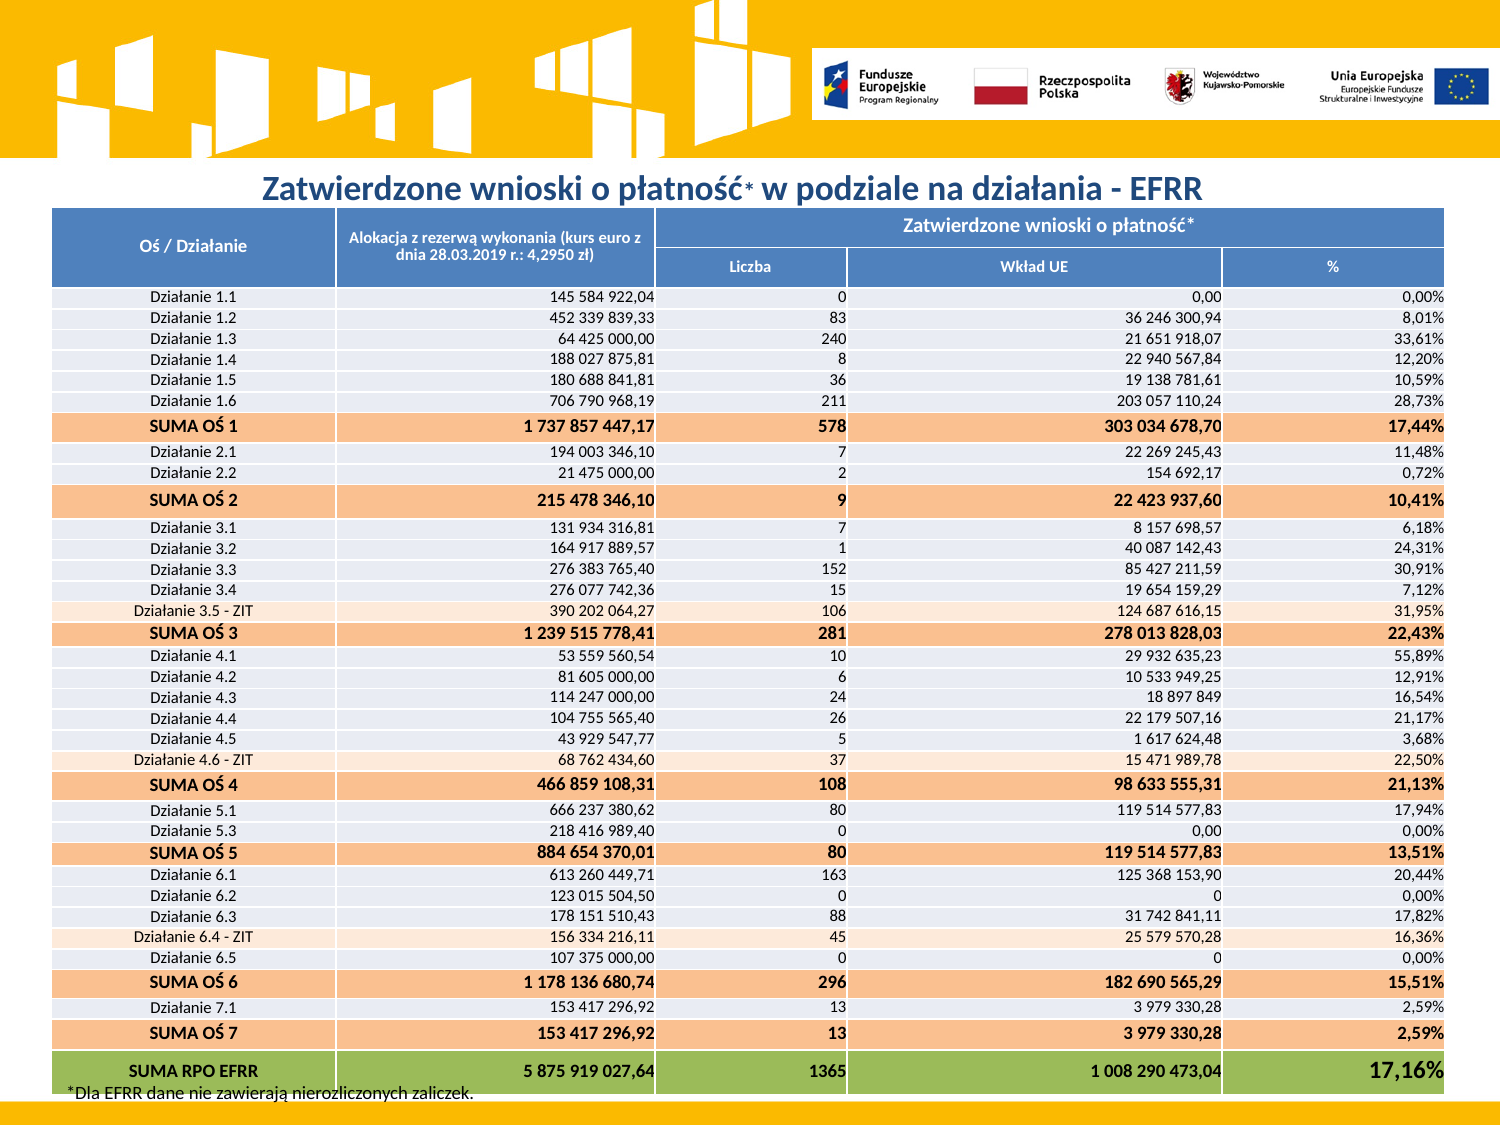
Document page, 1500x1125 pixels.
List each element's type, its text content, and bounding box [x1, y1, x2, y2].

table_cell SUMA OŚ 7 [52, 1020, 335, 1049]
table_cell 163 [656, 867, 846, 886]
table_cell 107 375 000,00 [337, 950, 654, 969]
table_cell 13,51% [1223, 843, 1444, 865]
table_cell 0 [848, 887, 1221, 906]
table_cell 15 471 989,78 [848, 752, 1221, 770]
table_cell 0,00 [848, 289, 1221, 308]
table_cell 68 762 434,60 [337, 752, 654, 770]
table_cell 83 [656, 310, 846, 329]
table_cell 203 057 110,24 [848, 393, 1221, 412]
table_cell 153 417 296,92 [337, 1020, 654, 1049]
table_header Zatwierdzone wnioski o płatność* [656, 208, 1444, 247]
table_cell 0 [656, 823, 846, 842]
table_cell 53 559 560,54 [337, 648, 654, 667]
table_cell 10,59% [1223, 372, 1444, 391]
table_cell Działanie 3.5 - ZIT [52, 602, 335, 621]
table_cell Działanie 6.1 [52, 867, 335, 886]
table_cell 3,68% [1223, 731, 1444, 750]
table_cell 0 [656, 950, 846, 969]
table_cell 22 423 937,60 [848, 485, 1221, 518]
table_cell 1 008 290 473,04 [848, 1051, 1221, 1094]
table_cell Działanie 1.4 [52, 351, 335, 370]
table_cell 578 [656, 413, 846, 442]
table_cell 7,12% [1223, 582, 1444, 601]
table_cell SUMA OŚ 4 [52, 772, 335, 800]
table_cell 7 [656, 444, 846, 463]
table_cell Działanie 6.2 [52, 887, 335, 906]
table_cell 131 934 316,81 [337, 520, 654, 539]
table_cell 154 692,17 [848, 465, 1221, 484]
table_cell 218 416 989,40 [337, 823, 654, 842]
table_cell 45 [656, 929, 846, 948]
table_cell 164 917 889,57 [337, 540, 654, 559]
table_cell Działanie 1.3 [52, 330, 335, 349]
table_cell 24,31% [1223, 540, 1444, 559]
table_cell 80 [656, 843, 846, 865]
table_cell 0 [656, 887, 846, 906]
table_cell 17,44% [1223, 413, 1444, 442]
table_cell Działanie 4.2 [52, 669, 335, 688]
table_cell 85 427 211,59 [848, 561, 1221, 580]
table_cell Działanie 5.1 [52, 802, 335, 821]
table_cell Działanie 3.1 [52, 520, 335, 539]
table_cell 6 [656, 669, 846, 688]
table_cell Działanie 1.2 [52, 310, 335, 329]
table_cell Działanie 6.5 [52, 950, 335, 969]
table_cell Działanie 4.5 [52, 731, 335, 750]
text_box Zatwierdzone wnioski o płatność* w podziale na działania - EFRR [21, 157, 1445, 215]
table_cell Działanie 1.5 [52, 372, 335, 391]
table_cell 17,82% [1223, 908, 1444, 927]
table_cell SUMA OŚ 1 [52, 413, 335, 442]
table_cell 1 617 624,48 [848, 731, 1221, 750]
table_cell Działanie 2.2 [52, 465, 335, 484]
table_cell SUMA OŚ 2 [52, 485, 335, 518]
table_cell 5 [656, 731, 846, 750]
table_cell 0 [656, 289, 846, 308]
table_cell 194 003 346,10 [337, 444, 654, 463]
table_cell 24 [656, 689, 846, 708]
table_cell Działanie 1.6 [52, 393, 335, 412]
table_header Alokacja z rezerwą wykonania (kurs euro z dnia 28.03.2019 r.: 4,2950 zł) [337, 208, 654, 287]
table_cell 16,54% [1223, 689, 1444, 708]
table_cell 40 087 142,43 [848, 540, 1221, 559]
table_cell 16,36% [1223, 929, 1444, 948]
table_cell 296 [656, 970, 846, 998]
table_cell 9 [656, 485, 846, 518]
table_cell 88 [656, 908, 846, 927]
table_cell 12,91% [1223, 669, 1444, 688]
table_cell 36 [656, 372, 846, 391]
table_cell 98 633 555,31 [848, 772, 1221, 800]
table_cell 31 742 841,11 [848, 908, 1221, 927]
table_cell SUMA RPO EFRR [52, 1051, 335, 1073]
table_cell 55,89% [1223, 648, 1444, 667]
table_cell 182 690 565,29 [848, 970, 1221, 998]
table_cell 124 687 616,15 [848, 602, 1221, 621]
table_cell 706 790 968,19 [337, 393, 654, 412]
table_cell 278 013 828,03 [848, 623, 1221, 646]
table_cell SUMA OŚ 3 [52, 623, 335, 646]
table_cell 17,16% [1223, 1051, 1444, 1094]
table_cell 390 202 064,27 [337, 602, 654, 621]
table_cell 0,00% [1223, 823, 1444, 842]
table_cell 10,41% [1223, 485, 1444, 518]
picture [0, 0, 1500, 1125]
table_cell % [1223, 248, 1444, 287]
table_cell 30,91% [1223, 561, 1444, 580]
table_cell 22 269 245,43 [848, 444, 1221, 463]
table_cell 466 859 108,31 [337, 772, 654, 800]
table_cell 13 [656, 999, 846, 1018]
table_cell 33,61% [1223, 330, 1444, 349]
table_cell 1 178 136 680,74 [337, 970, 654, 998]
table_cell Działanie 4.1 [52, 648, 335, 667]
table_cell 0 [848, 950, 1221, 969]
table_cell 43 929 547,77 [337, 731, 654, 750]
table_cell 1 [656, 540, 846, 559]
table_cell 2 [656, 465, 846, 484]
table_cell 188 027 875,81 [337, 351, 654, 370]
table_cell 17,94% [1223, 802, 1444, 821]
table_cell 20,44% [1223, 867, 1444, 886]
table_cell 153 417 296,92 [337, 999, 654, 1018]
table_cell Wkład UE [848, 248, 1221, 287]
table_cell 0,00% [1223, 950, 1444, 969]
table_cell 12,20% [1223, 351, 1444, 370]
table_cell 26 [656, 710, 846, 729]
table_cell 37 [656, 752, 846, 770]
table_cell 8,01% [1223, 310, 1444, 329]
table_cell 0,72% [1223, 465, 1444, 484]
table_cell Liczba [656, 248, 846, 287]
table_cell 8 157 698,57 [848, 520, 1221, 539]
table_cell 119 514 577,83 [848, 802, 1221, 821]
table_cell 22 179 507,16 [848, 710, 1221, 729]
table_cell Działanie 4.3 [52, 689, 335, 708]
table_cell Działanie 4.6 - ZIT [52, 752, 335, 770]
table_cell 3 979 330,28 [848, 1020, 1221, 1049]
table_cell 281 [656, 623, 846, 646]
table_cell 152 [656, 561, 846, 580]
table_cell 2,59% [1223, 1020, 1444, 1049]
table_cell 240 [656, 330, 846, 349]
table_cell 21 475 000,00 [337, 465, 654, 484]
table_cell Działanie 7.1 [52, 999, 335, 1018]
table_cell 21,17% [1223, 710, 1444, 729]
table_cell 21 651 918,07 [848, 330, 1221, 349]
table_cell 215 478 346,10 [337, 485, 654, 518]
table_cell 8 [656, 351, 846, 370]
table_cell 3 979 330,28 [848, 999, 1221, 1018]
table_cell 80 [656, 802, 846, 821]
table_cell 36 246 300,94 [848, 310, 1221, 329]
table_cell 125 368 153,90 [848, 867, 1221, 886]
table_cell 13 [656, 1020, 846, 1049]
table_header Oś / Działanie [52, 208, 335, 287]
table_cell 276 383 765,40 [337, 561, 654, 580]
table_cell 0,00% [1223, 289, 1444, 308]
table_cell 666 237 380,62 [337, 802, 654, 821]
table_cell 180 688 841,81 [337, 372, 654, 391]
table_cell Działanie 1.1 [52, 289, 335, 308]
table_cell 1 239 515 778,41 [337, 623, 654, 646]
table_cell 276 077 742,36 [337, 582, 654, 601]
table_cell 452 339 839,33 [337, 310, 654, 329]
table_cell Działanie 6.3 [52, 908, 335, 927]
table_cell 114 247 000,00 [337, 689, 654, 708]
table_cell 64 425 000,00 [337, 330, 654, 349]
table_cell 106 [656, 602, 846, 621]
table_cell 1 737 857 447,17 [337, 413, 654, 442]
table_cell 156 334 216,11 [337, 929, 654, 948]
table_cell 0,00 [848, 823, 1221, 842]
table_cell 104 755 565,40 [337, 710, 654, 729]
table_cell 7 [656, 520, 846, 539]
table_cell 10 533 949,25 [848, 669, 1221, 688]
table_cell 28,73% [1223, 393, 1444, 412]
table_cell 15,51% [1223, 970, 1444, 998]
table_cell 6,18% [1223, 520, 1444, 539]
table_cell SUMA OŚ 5 [52, 843, 335, 865]
table_cell 303 034 678,70 [848, 413, 1221, 442]
table_cell 2,59% [1223, 999, 1444, 1018]
table_cell Działanie 3.2 [52, 540, 335, 559]
table_cell Działanie 3.4 [52, 582, 335, 601]
table_cell 1365 [656, 1051, 846, 1073]
table_cell 884 654 370,01 [337, 843, 654, 865]
table_cell 31,95% [1223, 602, 1444, 621]
table_cell Działanie 5.3 [52, 823, 335, 842]
table_cell 11,48% [1223, 444, 1444, 463]
table_cell 145 584 922,04 [337, 289, 654, 308]
table_cell 108 [656, 772, 846, 800]
table_cell 81 605 000,00 [337, 669, 654, 688]
table_cell 613 260 449,71 [337, 867, 654, 886]
table_cell Działanie 6.4 - ZIT [52, 929, 335, 948]
table_cell 10 [656, 648, 846, 667]
table_cell 119 514 577,83 [848, 843, 1221, 865]
table_cell 123 015 504,50 [337, 887, 654, 906]
table_cell Działanie 2.1 [52, 444, 335, 463]
table_cell SUMA OŚ 6 [52, 970, 335, 998]
table_cell 22,43% [1223, 623, 1444, 646]
table_cell 19 654 159,29 [848, 582, 1221, 601]
table_cell 22 940 567,84 [848, 351, 1221, 370]
table_cell Działanie 3.3 [52, 561, 335, 580]
table_cell 178 151 510,43 [337, 908, 654, 927]
table_cell 22,50% [1223, 752, 1444, 770]
table_cell 18 897 849 [848, 689, 1221, 708]
text_box *Dla EFRR dane nie zawierają nierozliczonych zaliczek. [51, 1073, 1157, 1125]
table_cell 0,00% [1223, 887, 1444, 906]
table_cell 21,13% [1223, 772, 1444, 800]
table_cell 19 138 781,61 [848, 372, 1221, 391]
table_cell 5 875 919 027,64 [337, 1051, 654, 1073]
table_cell 15 [656, 582, 846, 601]
table_cell 29 932 635,23 [848, 648, 1221, 667]
table_cell 211 [656, 393, 846, 412]
table_cell Działanie 4.4 [52, 710, 335, 729]
table_cell 25 579 570,28 [848, 929, 1221, 948]
